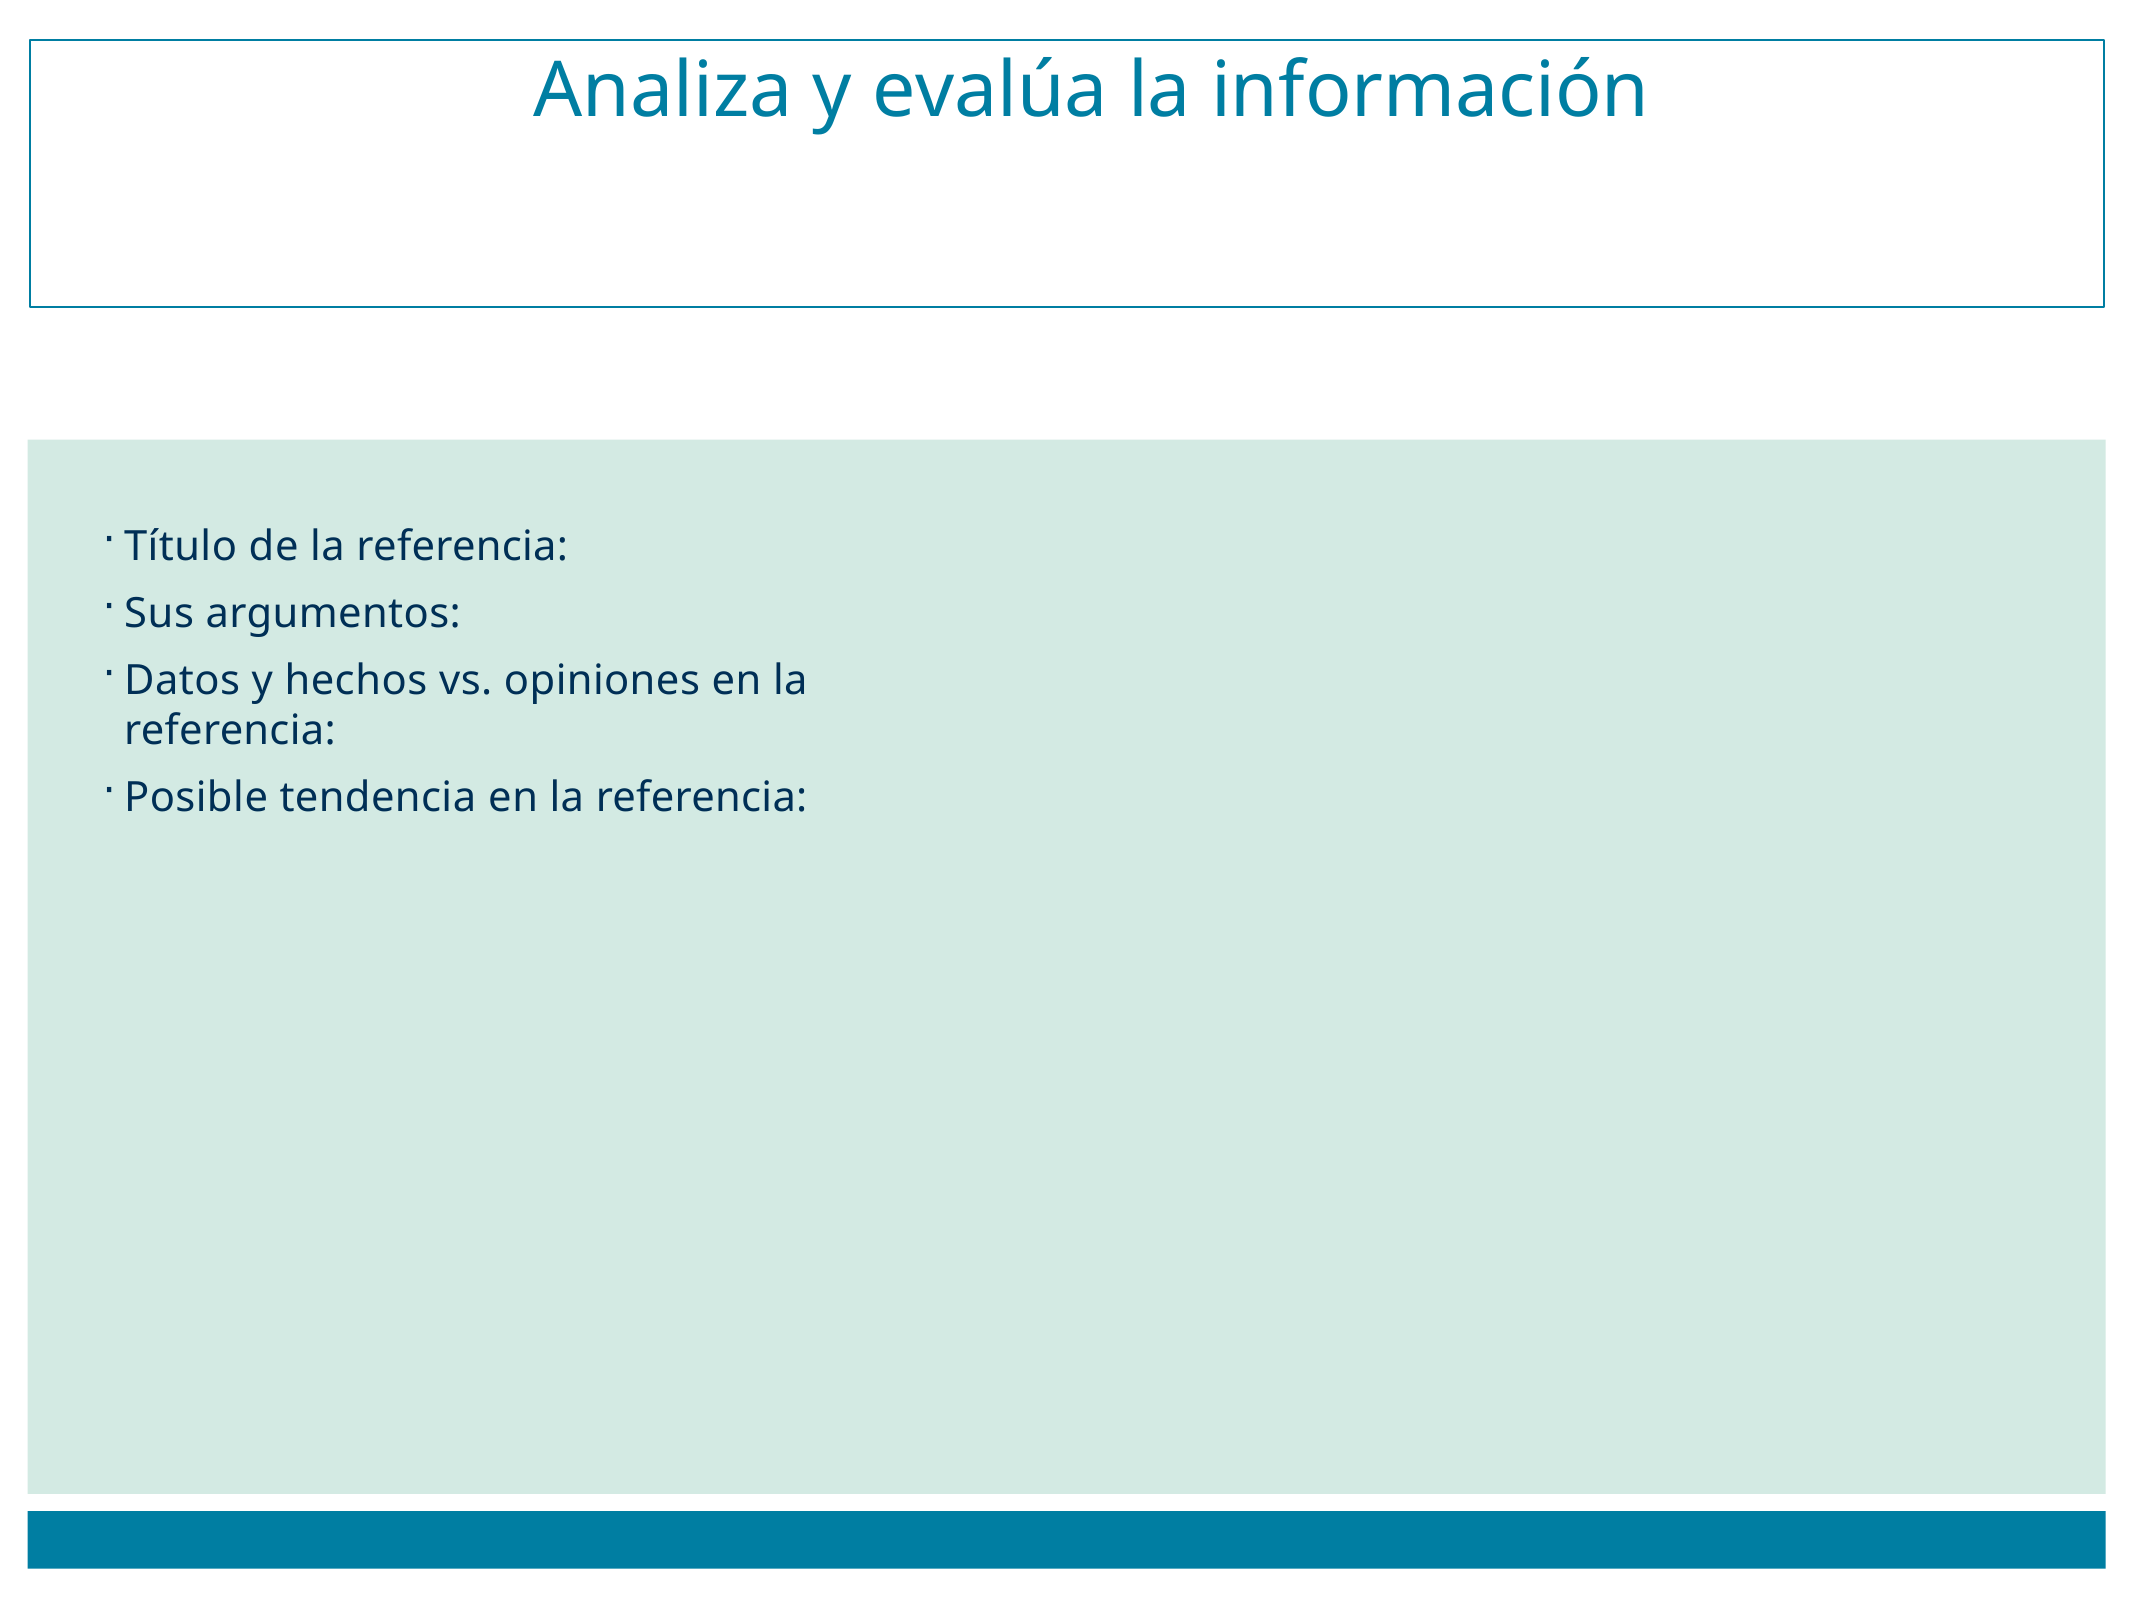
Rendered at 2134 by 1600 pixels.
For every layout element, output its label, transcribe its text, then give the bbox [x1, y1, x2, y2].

title Analiza y evalúa la información [29, 39, 2104, 307]
text_box Título de la referencia: Sus argumentos: Datos y hechos vs. opiniones en la referencia: Posible tendencia en la referencia: [100, 518, 1001, 820]
